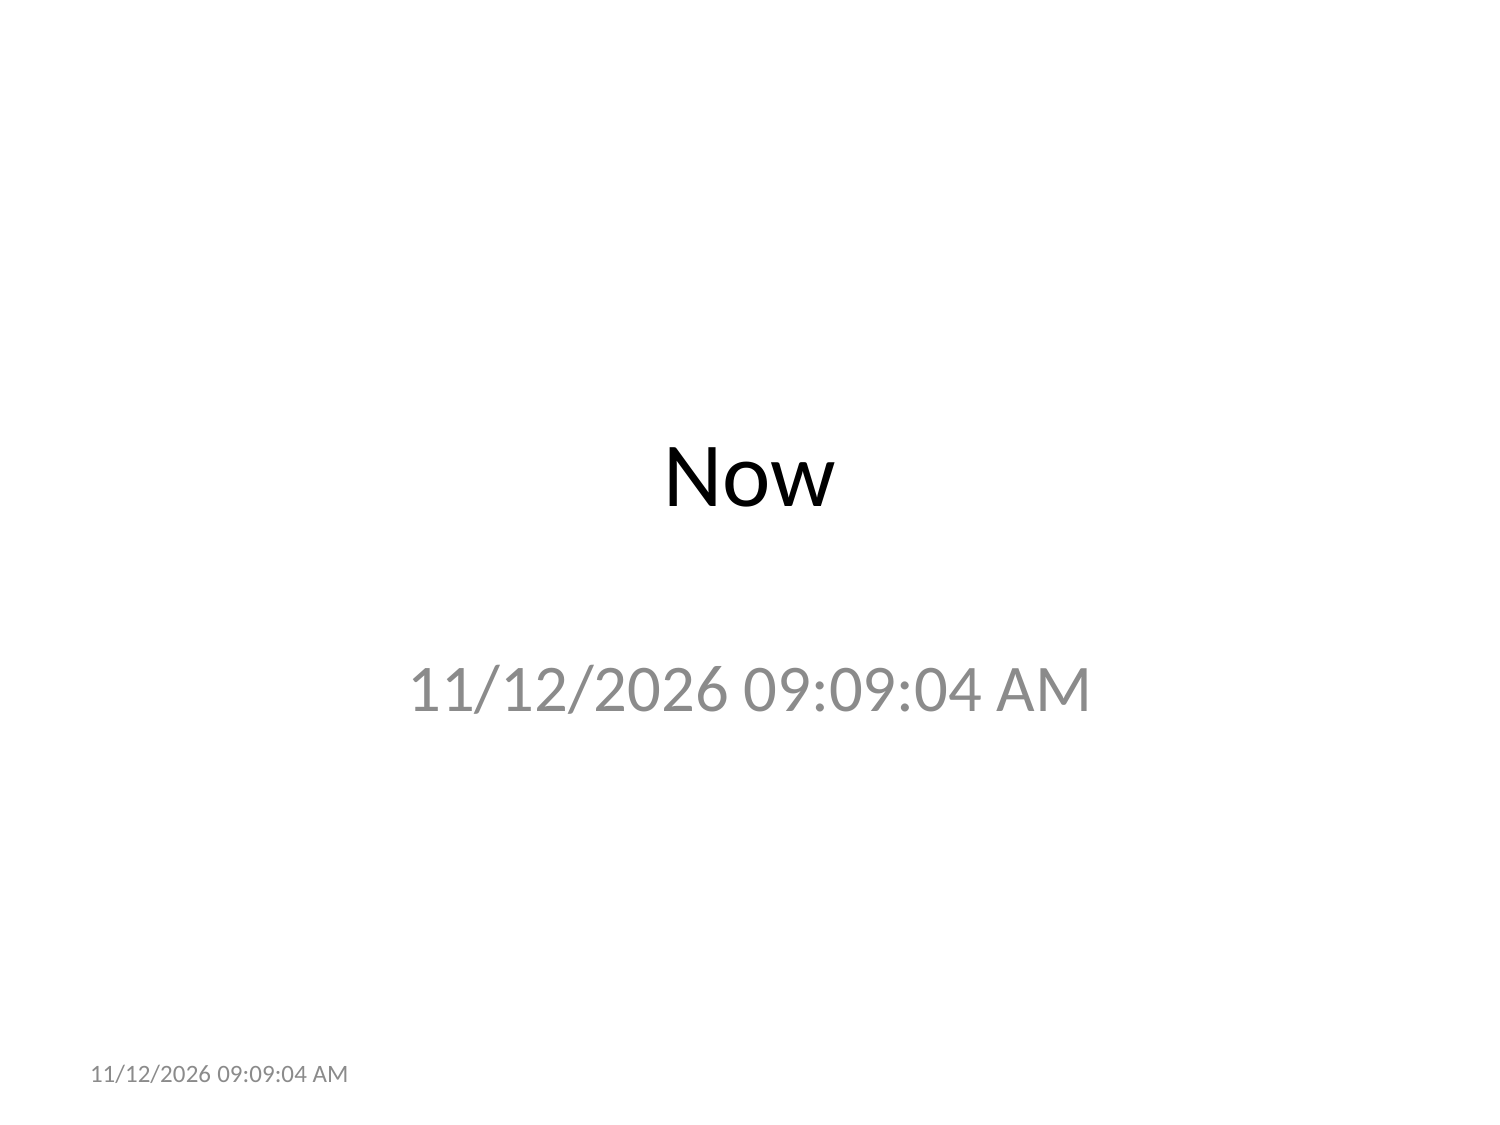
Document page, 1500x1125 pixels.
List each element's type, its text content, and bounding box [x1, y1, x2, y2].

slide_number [75, 1042, 425, 1103]
subtitle 2011-12-19 10:20:04 AM [225, 637, 1275, 925]
title Now [112, 349, 1388, 591]
